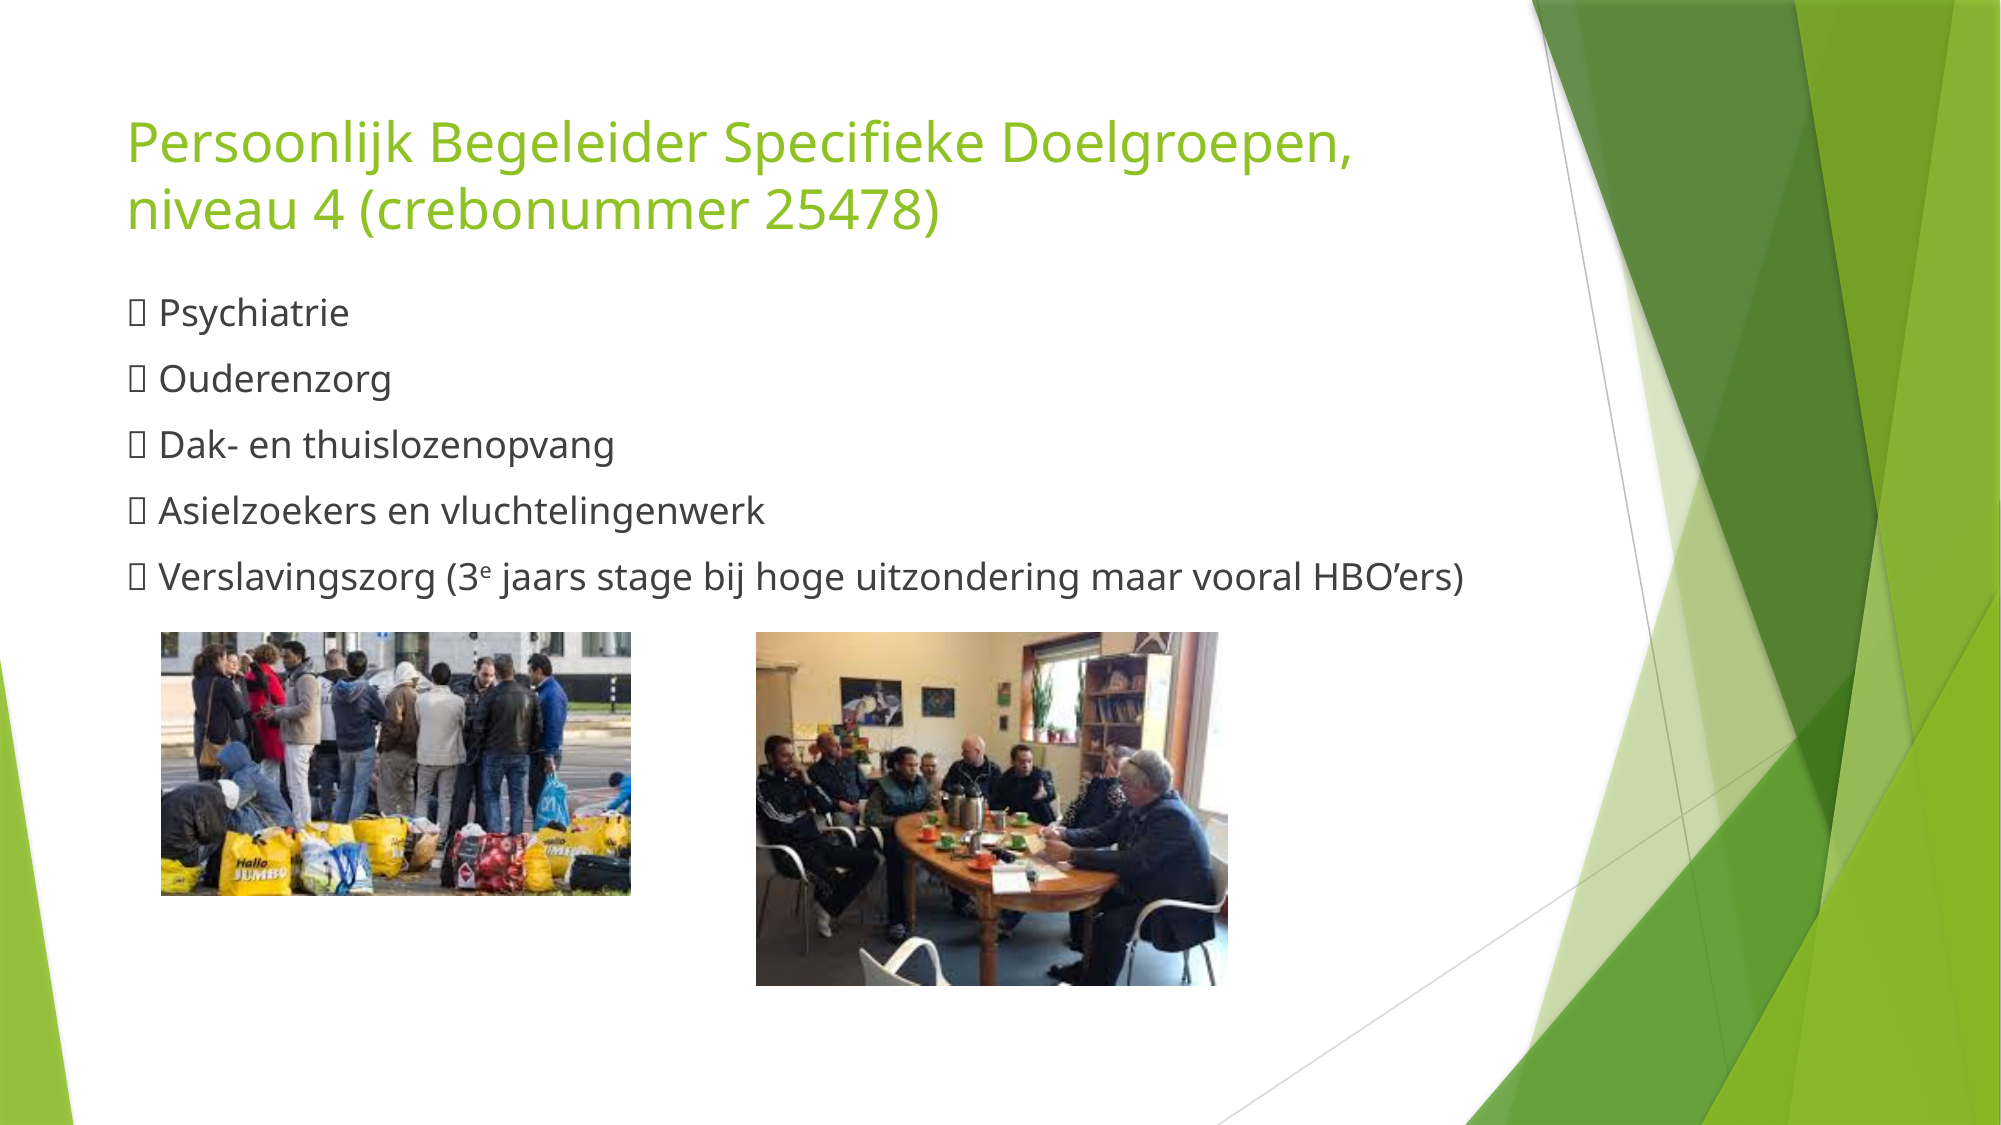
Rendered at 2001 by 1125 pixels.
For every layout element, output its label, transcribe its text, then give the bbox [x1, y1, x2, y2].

picture [756, 632, 1229, 986]
list  Psychiatrie  Ouderenzorg  Dak- en thuislozenopvang  Asielzoekers en vluchtelingenwerk  Verslavingszorg (3e jaars stage bij hoge uitzondering maar vooral HBO’ers) [111, 281, 1522, 919]
picture [160, 632, 631, 896]
title Persoonlijk Begeleider Specifieke Doelgroepen, niveau 4 (crebonummer 25478) [111, 99, 1522, 281]
